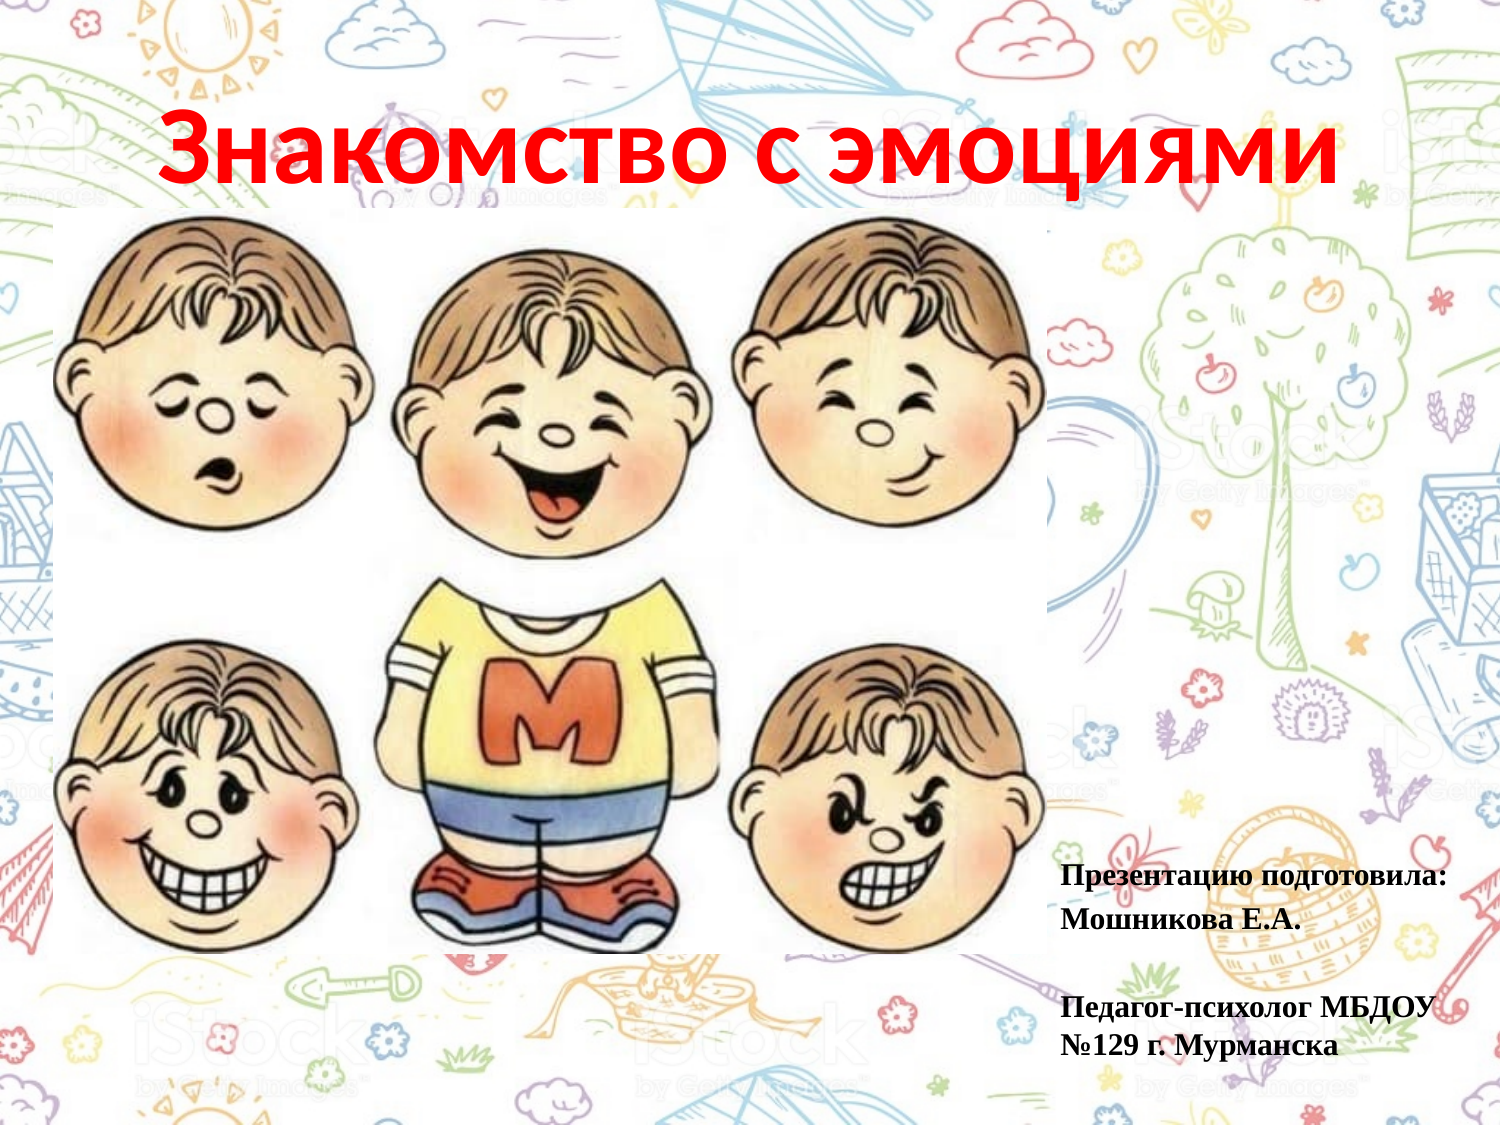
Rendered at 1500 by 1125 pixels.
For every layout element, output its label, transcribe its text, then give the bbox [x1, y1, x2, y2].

title Знакомство с эмоциями [75, 45, 1425, 233]
list Презентацию подготовила: Мошникова Е.А. Педагог-психолог МБДОУ №129 г. Мурманска [1045, 846, 1473, 1100]
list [52, 207, 1048, 955]
